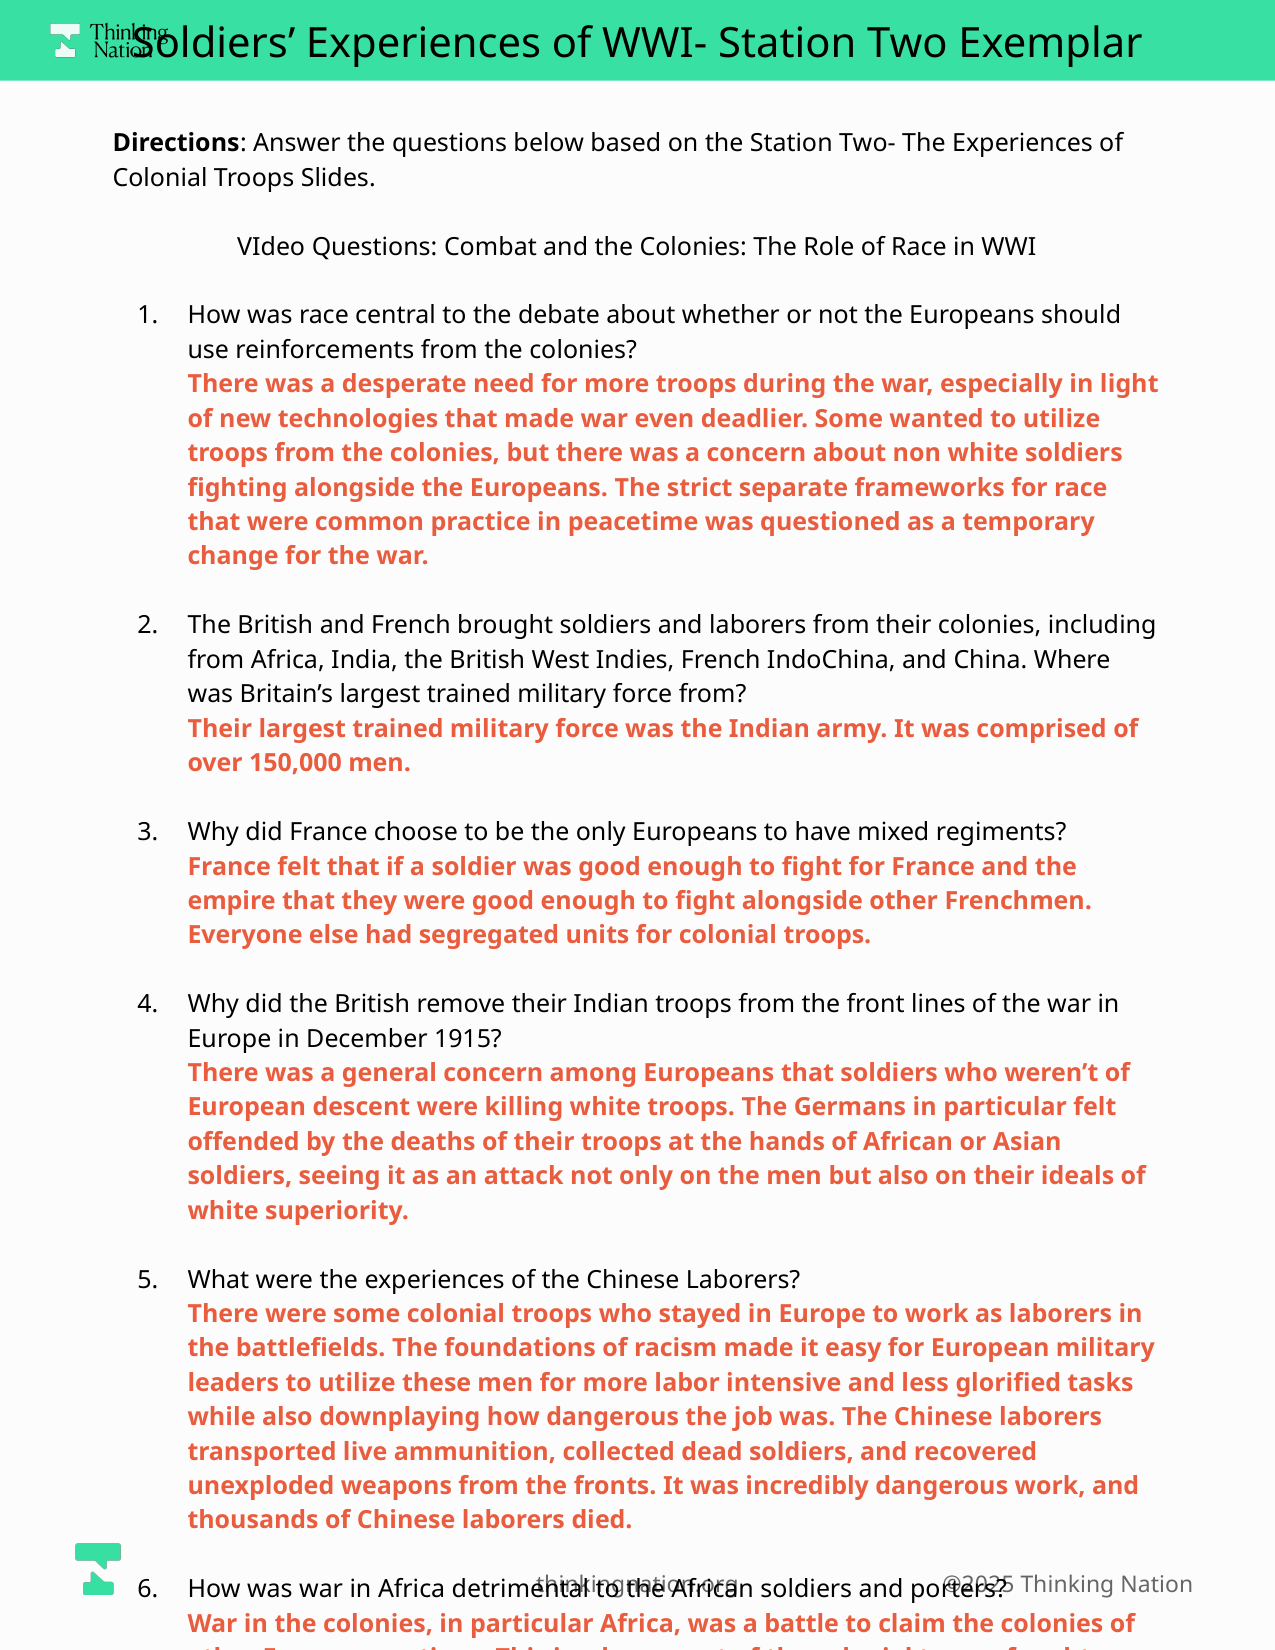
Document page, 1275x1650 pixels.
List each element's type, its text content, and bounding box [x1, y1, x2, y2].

picture [36, 12, 172, 69]
text_box ©2025 Thinking Nation [1178, 1553, 1210, 1605]
text_box Soldiers’ Experiences of WWI- Station Two Exemplar [0, 0, 1275, 81]
picture [62, 1533, 134, 1605]
text_box Directions: Answer the questions below based on the Station Two- The Experiences of Colonial Troops Slides. VIdeo Questions: Combat and the Colonies: The Role of Race in WWI How was race central to the debate about whether or not the Europeans should use reinforcements from the colonies? There was a desperate need for more troops during the war, especially in light of new technologies that made war even deadlier. Some wanted to utilize troops from the colonies, but there was a concern about non white soldiers fighting alongside the Europeans. The strict separate frameworks for race that were common practice in peacetime was questioned as a temporary change for the war. The British and French brought soldiers and laborers from their colonies, including from Africa, India, the British West Indies, French IndoChina, and China. Where was Britain’s largest trained military force from? Their largest trained military force was the Indian army. It was comprised of over 150,000 men. Why did France choose to be the only Europeans to have mixed regiments? France felt that if a soldier was good enough to fight for France and the empire that they were good enough to fight alongside other Frenchmen. Everyone else had segregated units for colonial troops. Why did the British remove their Indian troops from the front lines of the war in Europe in December 1915? There was a general concern among Europeans that soldiers who weren’t of European descent were killing white troops. The Germans in particular felt offended by the deaths of their troops at the hands of African or Asian soldiers, seeing it as an attack not only on the men but also on their ideals of white superiority. What were the experiences of the Chinese Laborers? There were some colonial troops who stayed in Europe to work as laborers in the battlefields. The foundations of racism made it easy for European military leaders to utilize these men for more labor intensive and less glorified tasks while also downplaying how dangerous the job was. The Chinese laborers transported live ammunition, collected dead soldiers, and recovered unexploded weapons from the fronts. It was incredibly dangerous work, and thousands of Chinese laborers died. How was war in Africa detrimental to the African soldiers and porters? War in the colonies, in particular Africa, was a battle to claim the colonies of other European nations. This is where most of the colonial troops fought. African porters in particular were mistreated; they had to carry heavy equipment throughout parts of Africa where there weren’t any roads. It is estimated that one out of five of these men died, and they are in unmarked graves throughout the African continent. It was a higher death rate for these men (around 2 million) than on the Western Front. Why did the experiences of colonial troops during WWI change their expectations of people from Europe? How did these changes lead to independence movements? For many of them, going to Europe and interaction with Europeans who had never been to the colonies before was life altering. There were numerous British and French civilians who treated them well, as they had not grown up in the colonies were it was expected to believe that non-Europeans were inferior. They also were taken care of by European women who were nurses, which was something that was out of character for Europeans based on their own experiences in the colonies. A lot of these colonial veterans realized that if they were treated this way during the war, they should be treated this way after as well. They also felt that their sacrifices during war should be honored. Veterans met up in different colonies to discuss their grievances and talk about the additional rights they wanted for themselves, leading to conversations about independence movements. [97, 107, 1178, 1650]
